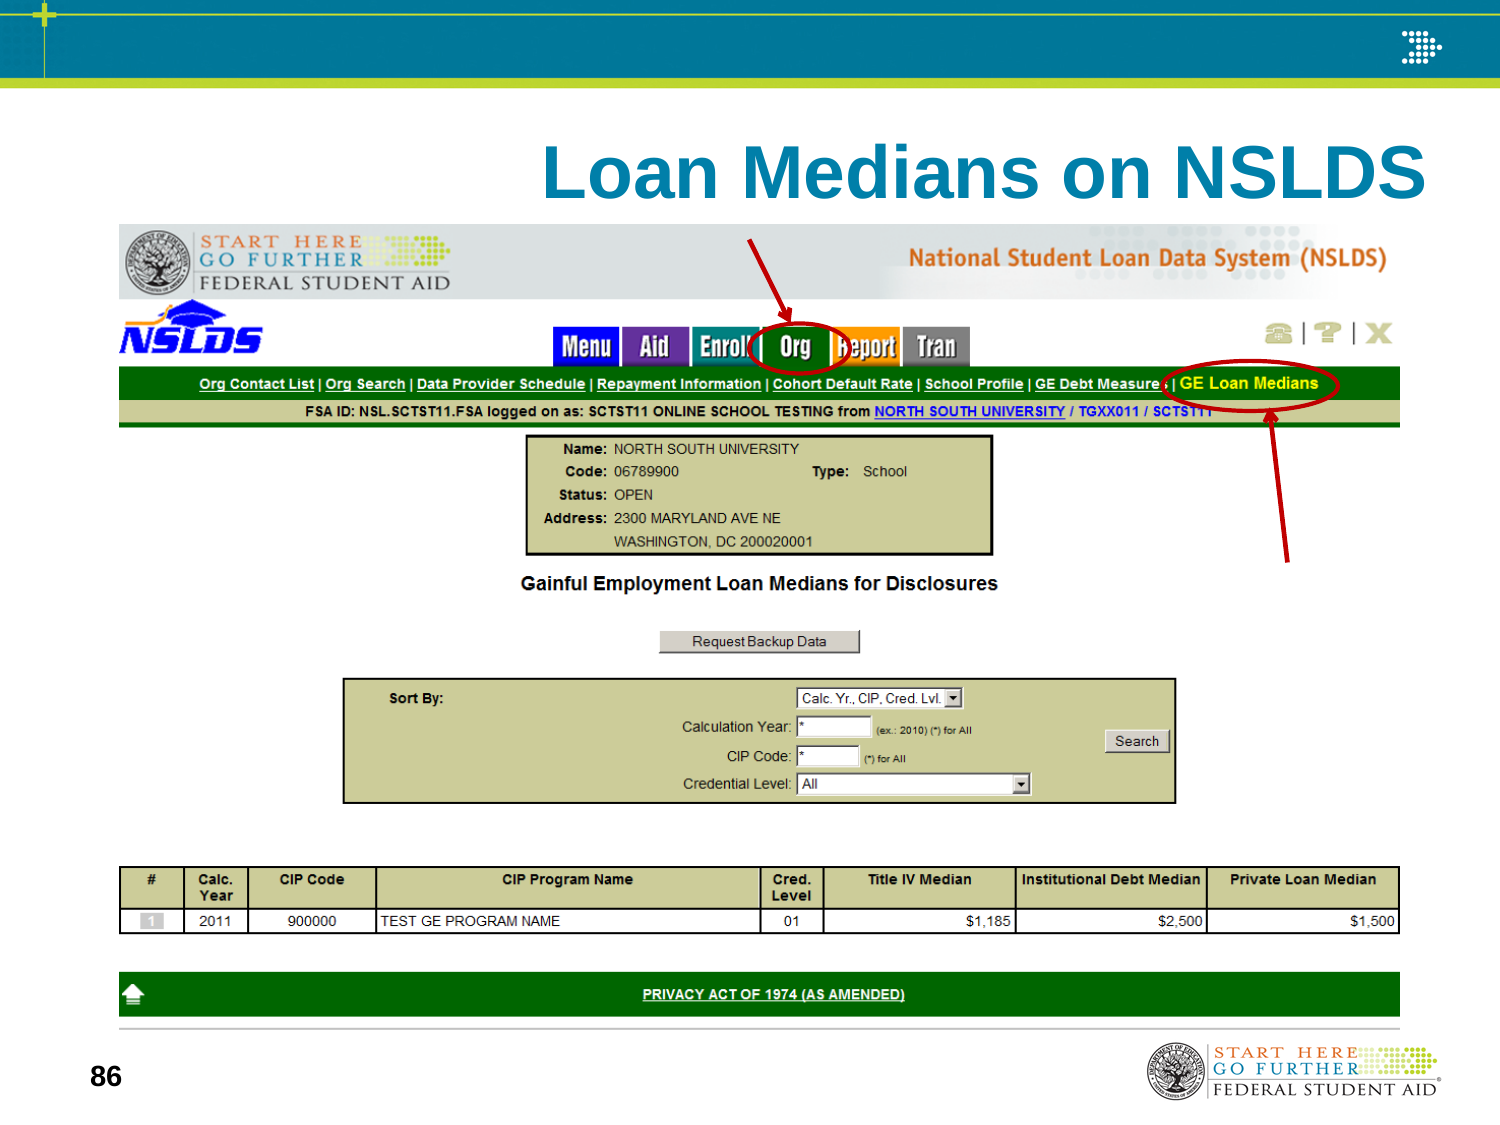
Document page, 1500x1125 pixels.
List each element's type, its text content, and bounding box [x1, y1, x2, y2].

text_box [748, 239, 791, 324]
slide_number 86 [74, 1049, 388, 1125]
picture [0, 3, 1500, 26]
picture [0, 78, 1500, 1125]
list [119, 224, 1401, 1039]
title Loan Medians on NSLDS [56, 112, 1444, 226]
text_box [1269, 406, 1288, 563]
picture [1424, 32, 1428, 42]
